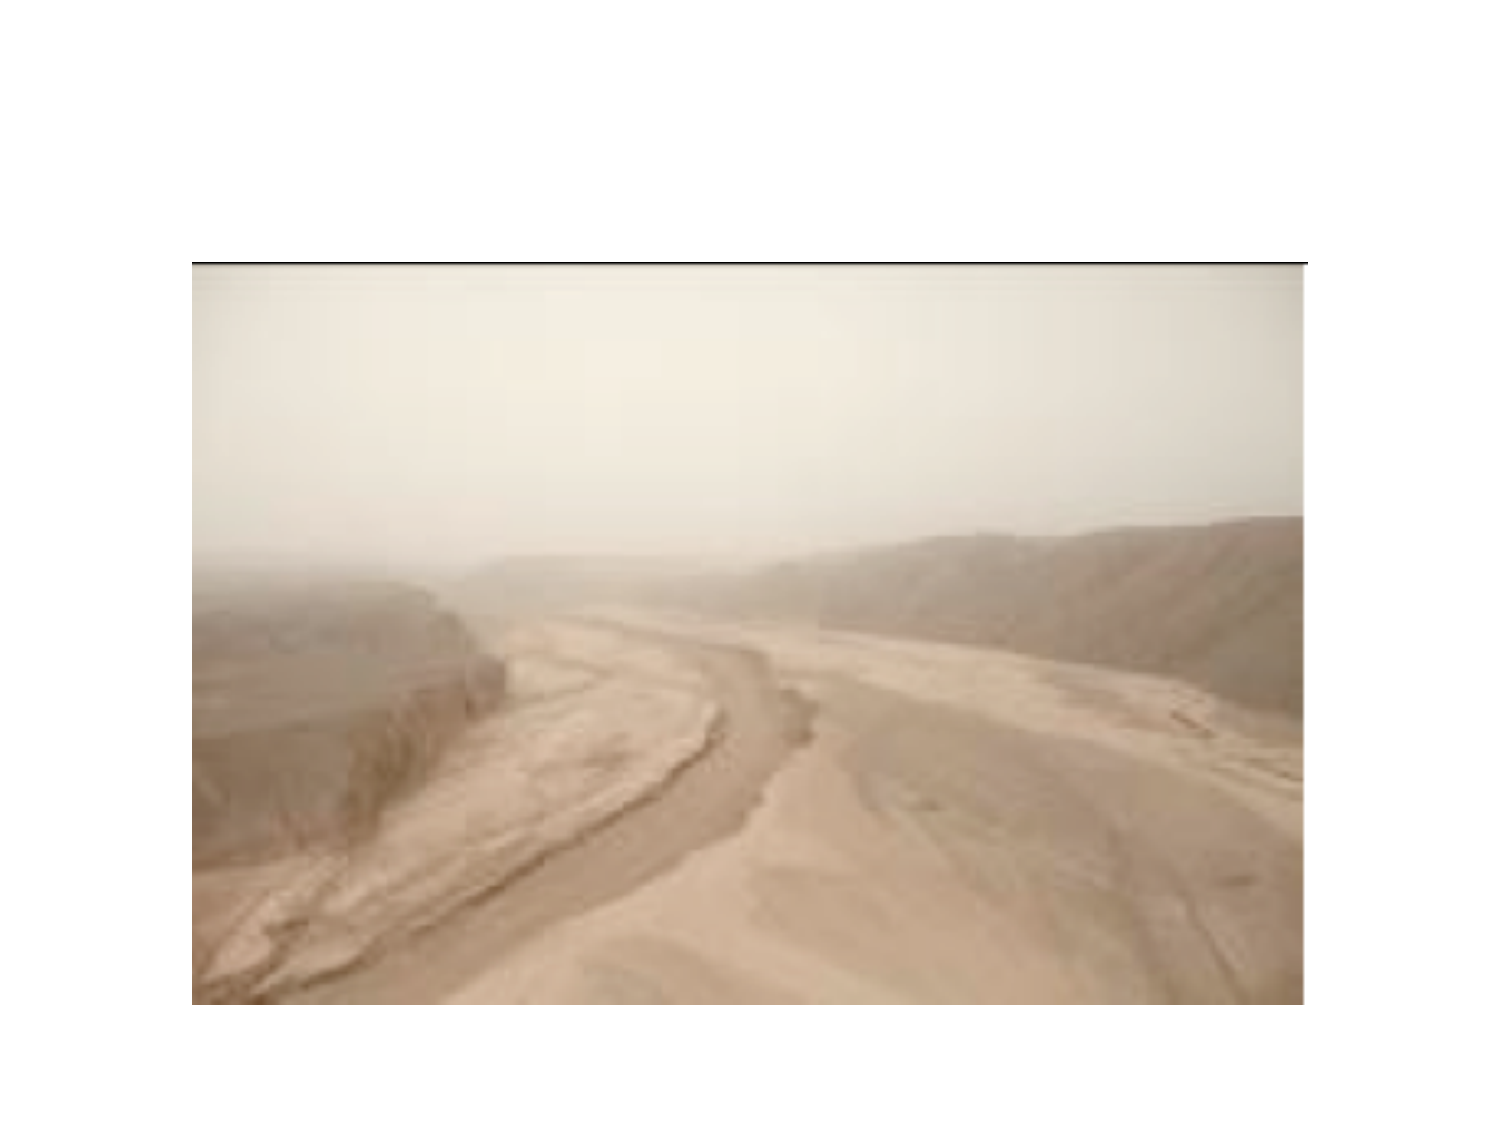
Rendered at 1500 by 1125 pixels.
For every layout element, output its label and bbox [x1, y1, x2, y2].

list [74, 262, 1426, 1006]
